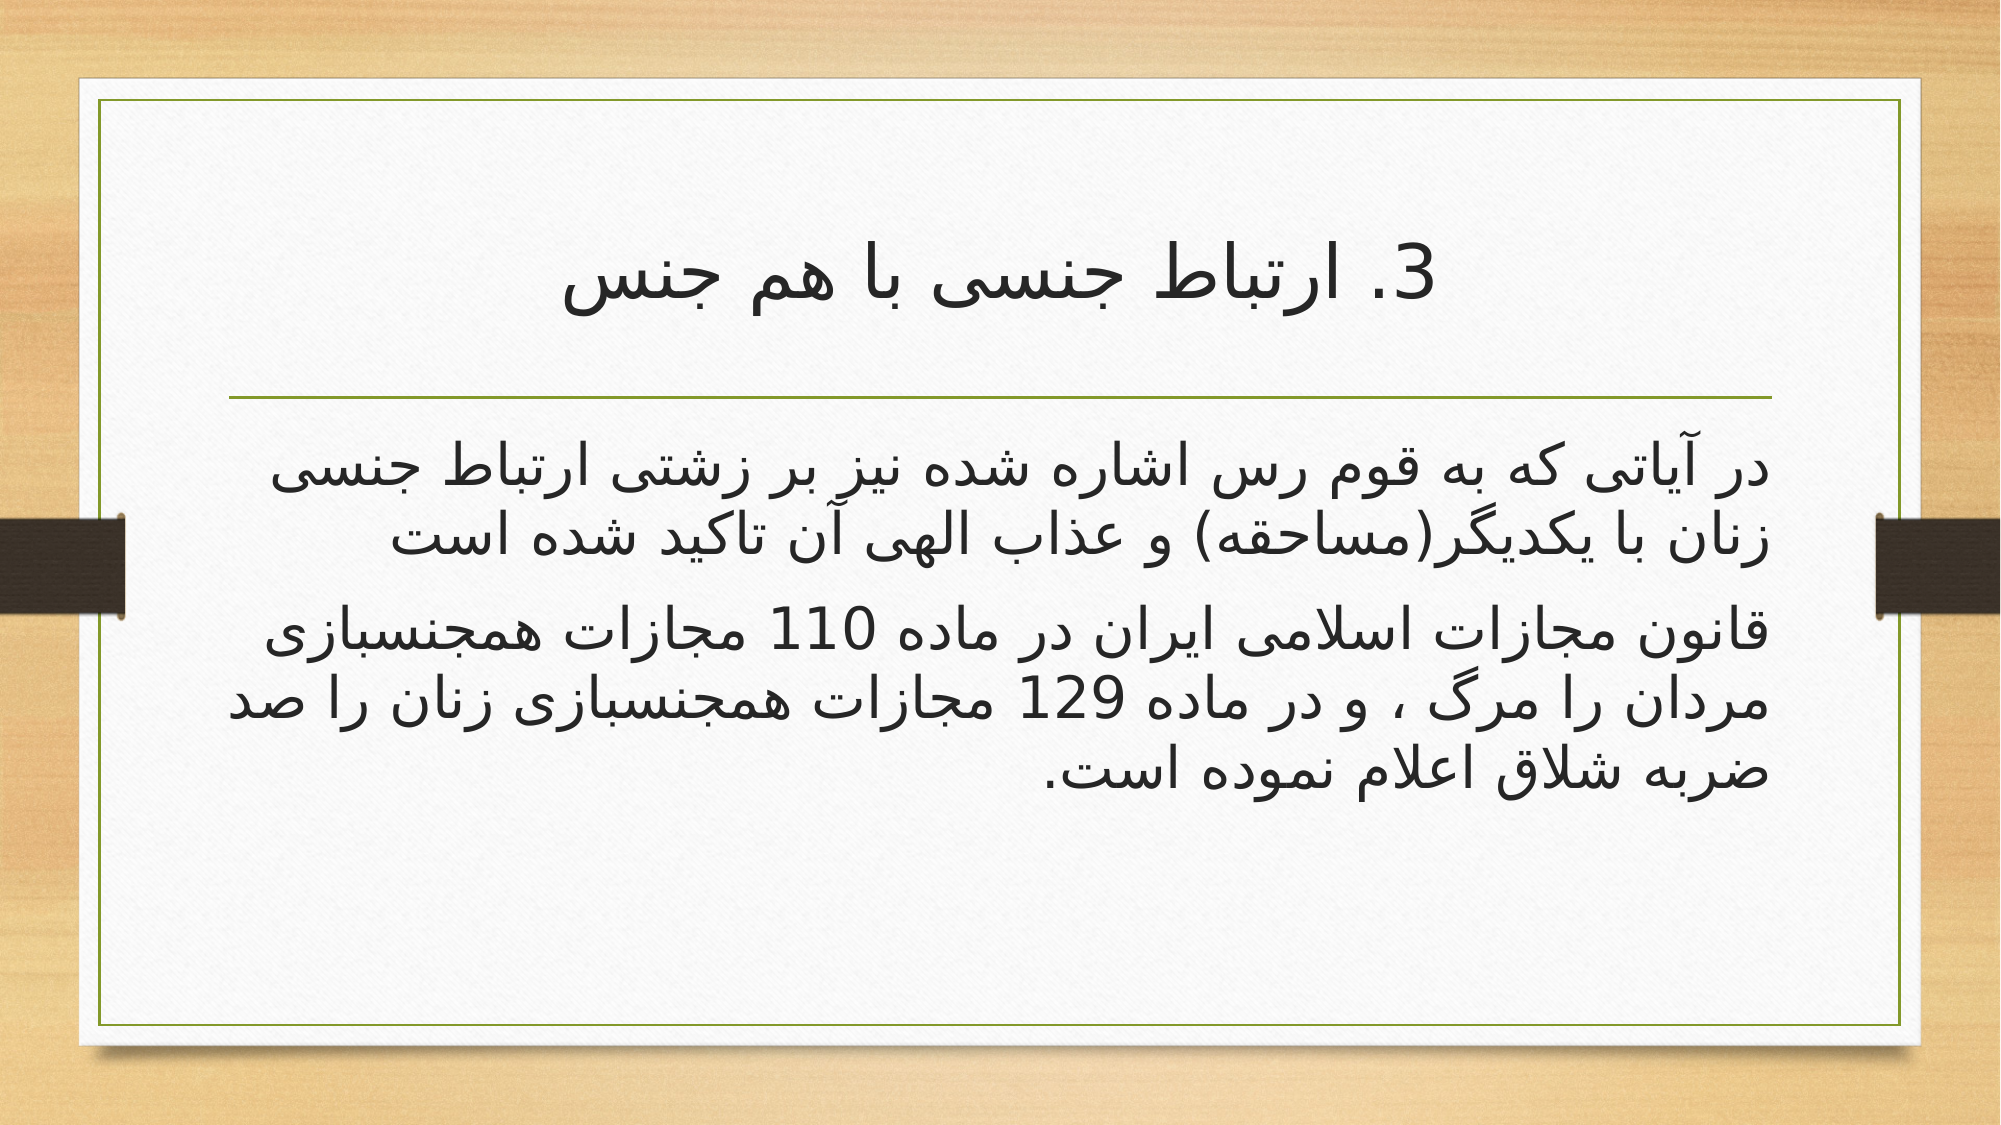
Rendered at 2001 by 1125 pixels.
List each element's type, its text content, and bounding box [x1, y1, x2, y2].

picture [0, 0, 2001, 1125]
title 3. ارتباط جنسی با هم جنس [212, 161, 1788, 375]
list در آیاتی که به قوم رس اشاره شده نیز بر زشتی ارتباط جنسی زنان با یکدیگر(مساحقه) و عذاب الهی آن تاکید شده است قانون مجازات اسلامی ایران در ماده 110 مجازات همجنسبازی مردان را مرگ ، و در ماده 129 مجازات همجنسبازی زنان را صد ضربه شلاق اعلام نموده است. [212, 419, 1788, 964]
